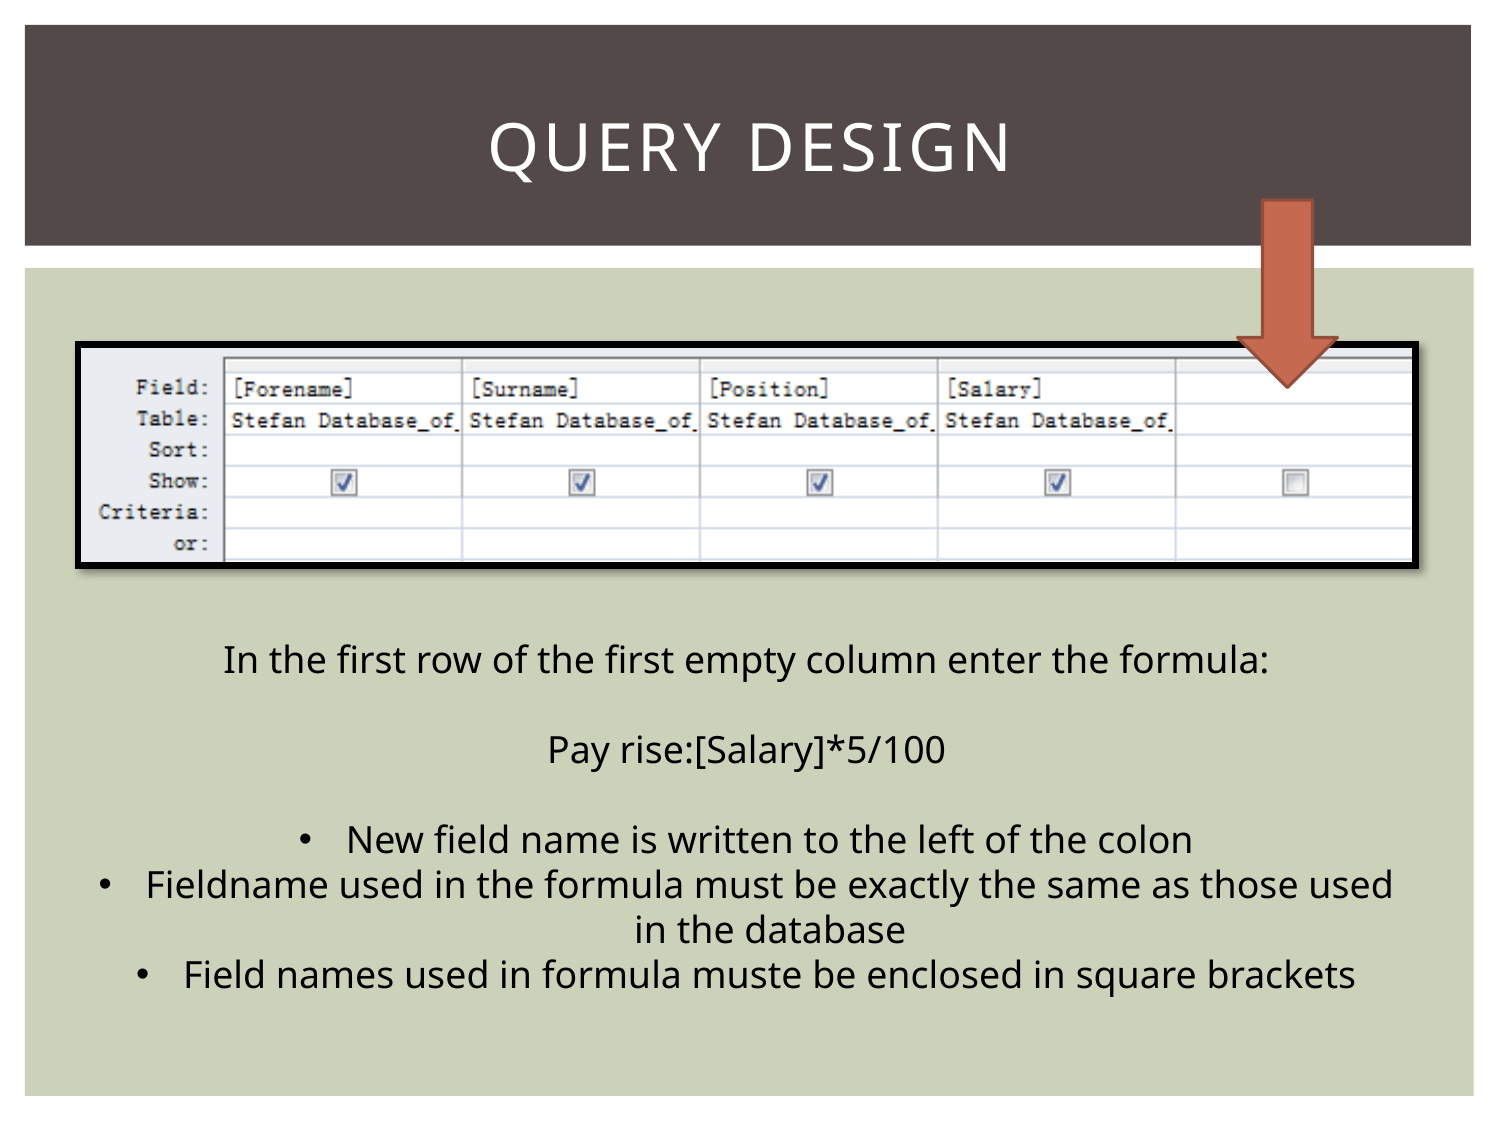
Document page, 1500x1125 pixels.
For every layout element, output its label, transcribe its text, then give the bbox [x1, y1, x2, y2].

picture [80, 347, 1413, 563]
title Query design [62, 58, 1438, 232]
text_box [1236, 198, 1339, 346]
text_box In the first row of the first empty column enter the formula: Pay rise:[Salary]*5/100 New field name is written to the left of the colon Fieldname used in the formula must be exactly the same as those used in the database Field names used in formula muste be enclosed in square brackets [81, 628, 1413, 1004]
